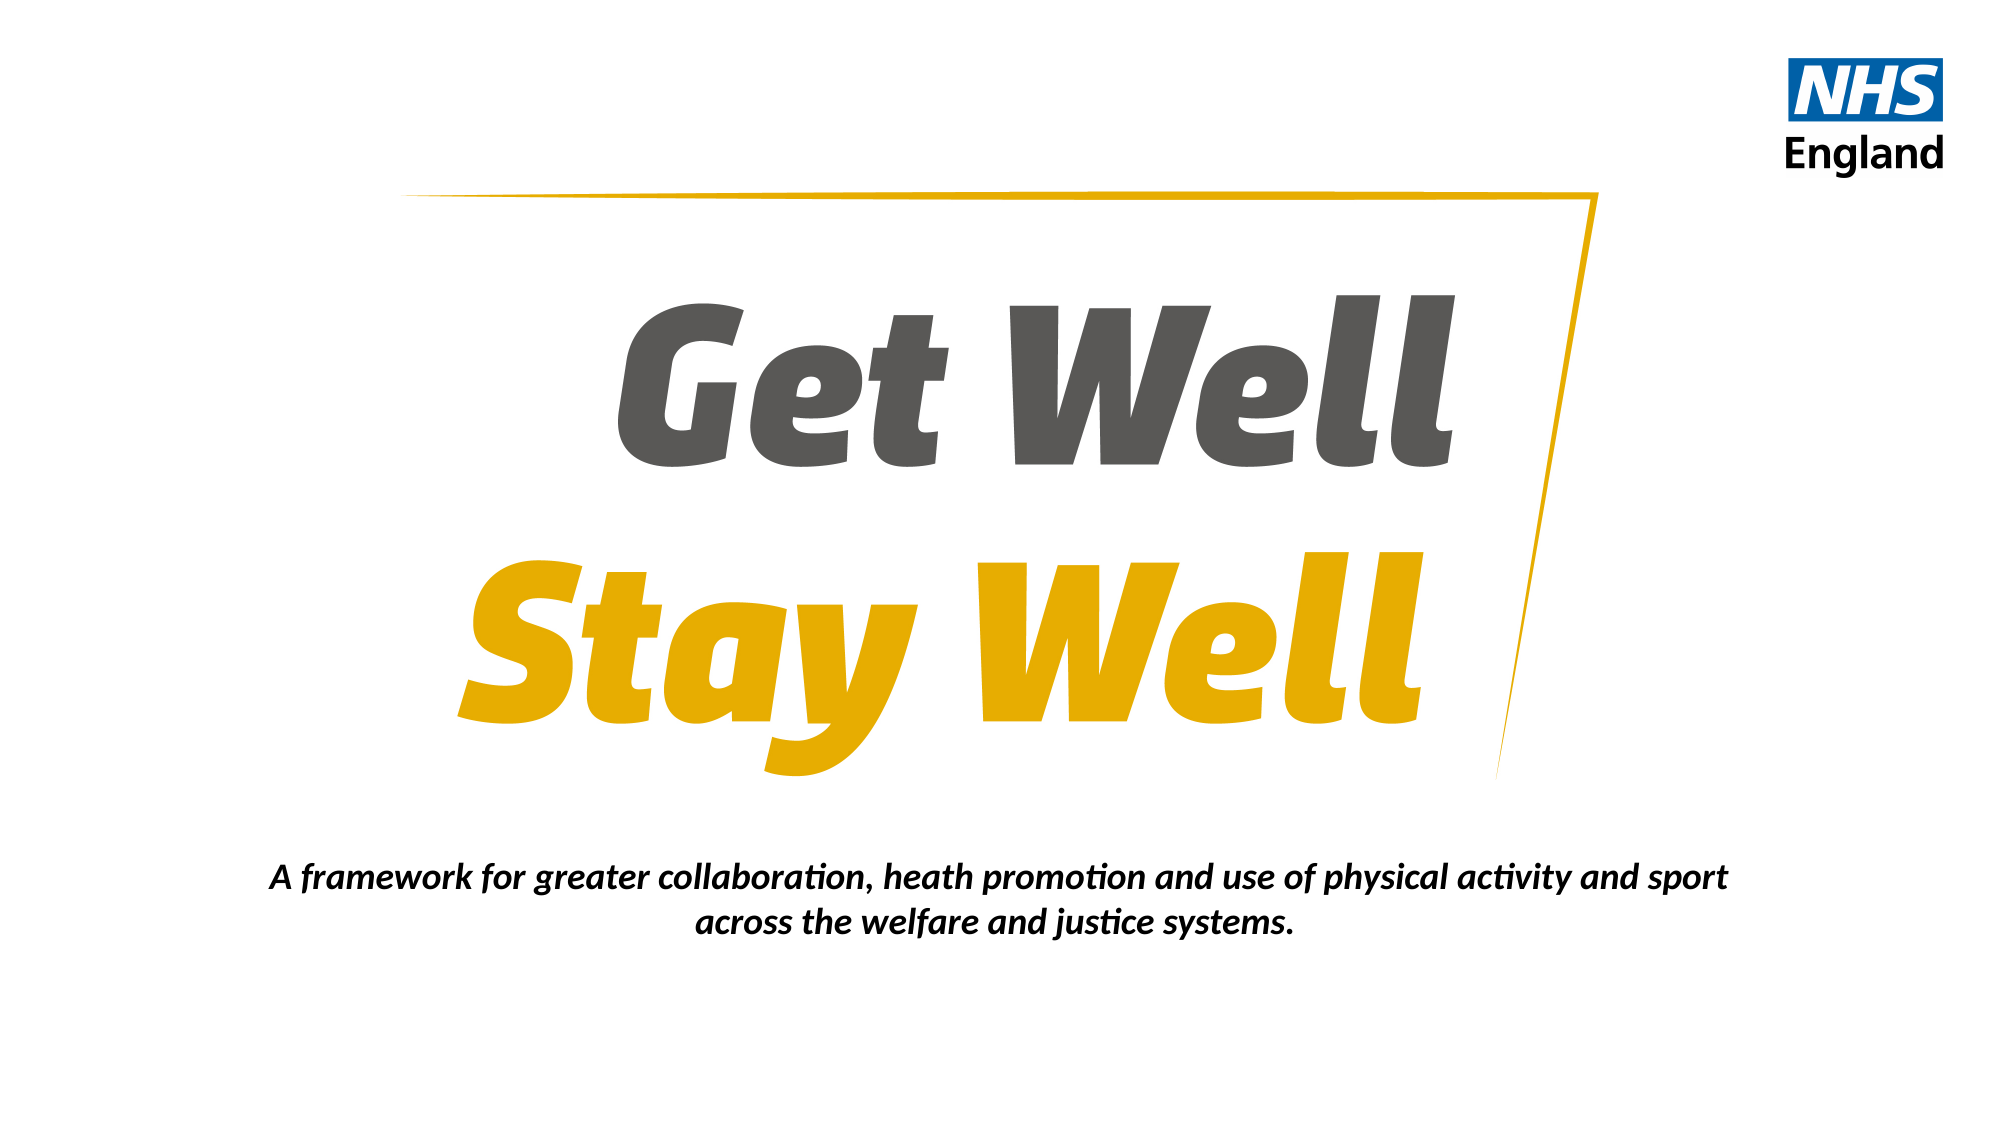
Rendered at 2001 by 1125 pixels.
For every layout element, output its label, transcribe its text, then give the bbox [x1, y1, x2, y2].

text_box A framework for greater collaboration, heath promotion and use of physical activity and sport across the welfare and justice systems. [215, 844, 1785, 949]
picture [1786, 58, 1943, 178]
picture [400, 191, 1599, 780]
